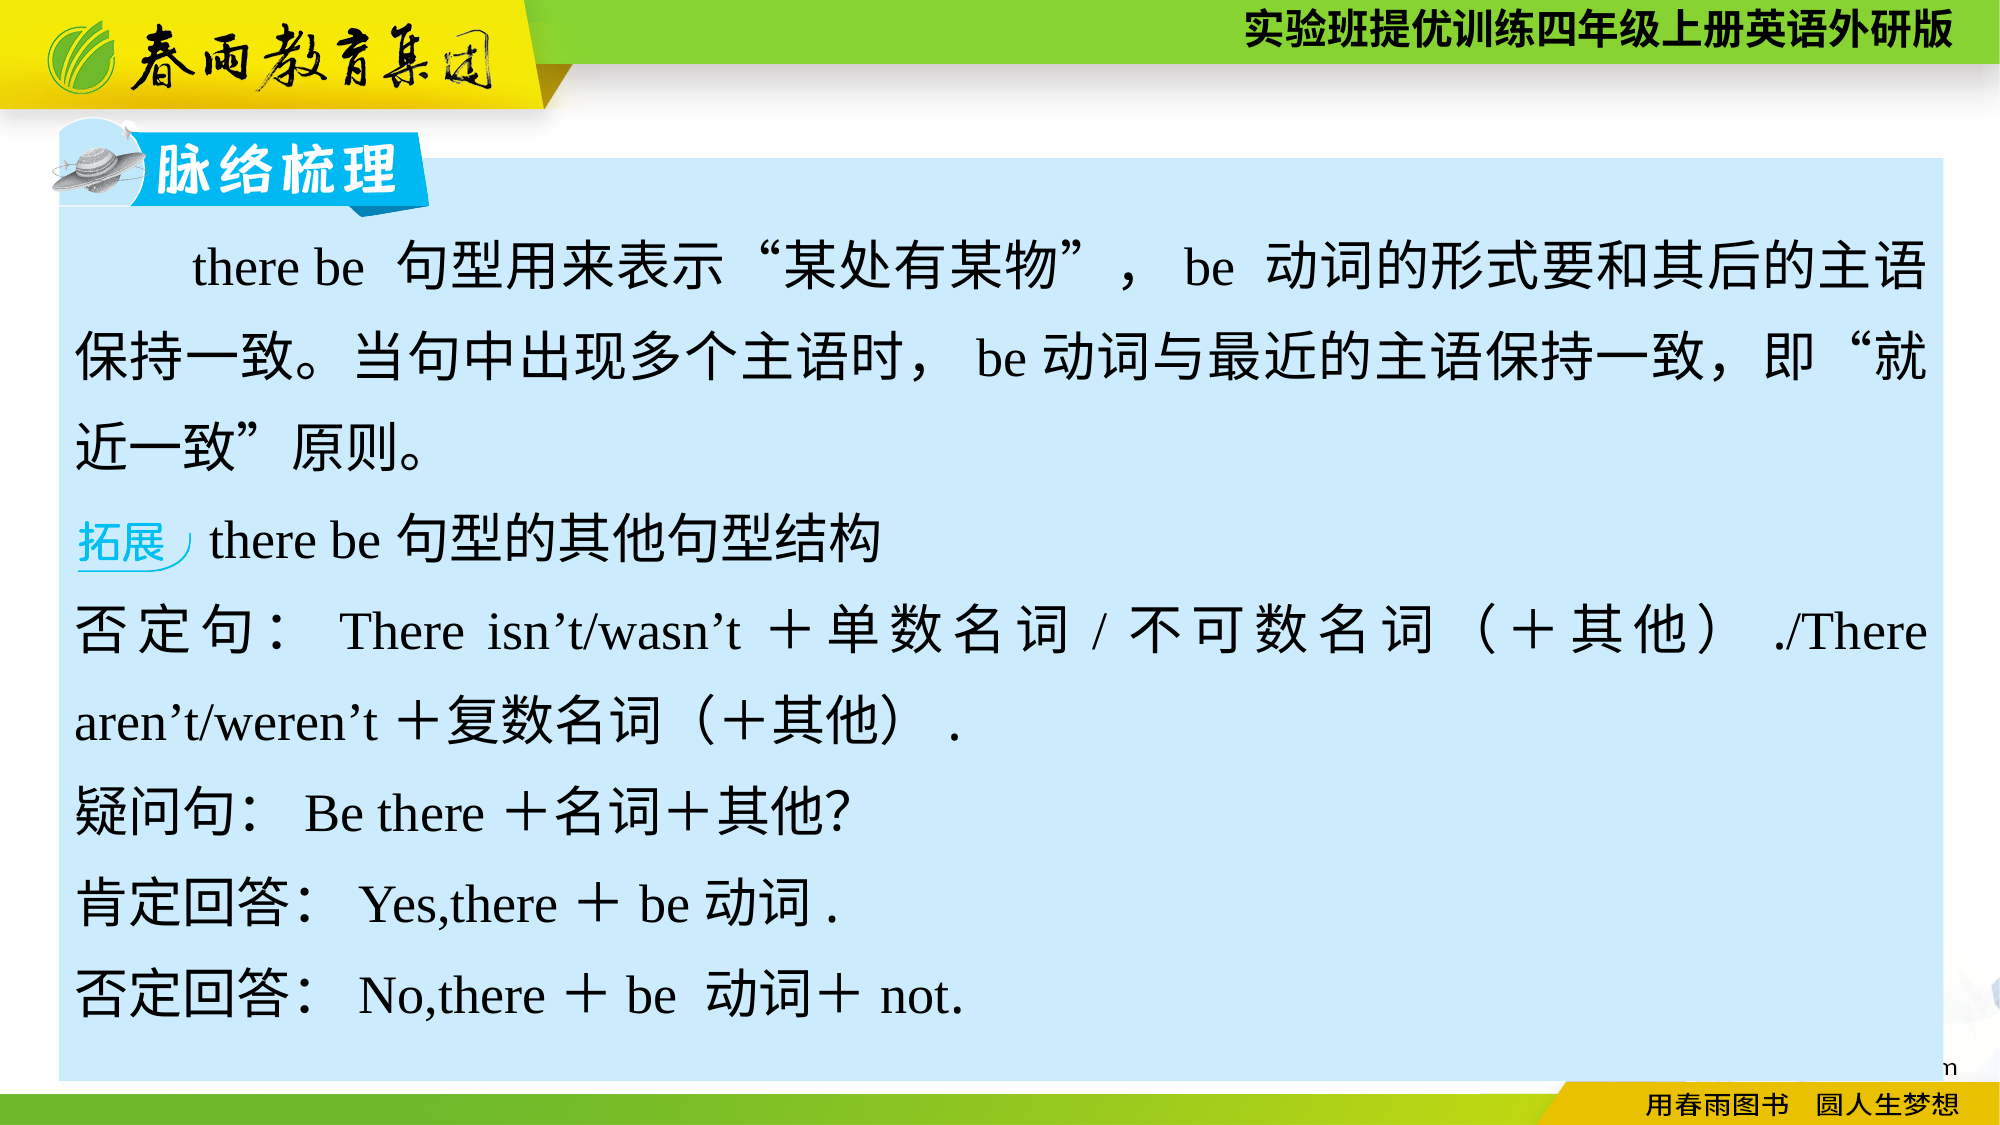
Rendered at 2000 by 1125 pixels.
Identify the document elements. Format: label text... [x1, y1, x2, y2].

picture [0, 0, 2000, 1125]
list there be 句型用来表示“某处有某物”，be 动词的形式要和其后的主语保持一致。当句中出现多个主语时，be动词与最近的主语保持一致，即“就近一致”原则。 there be句型的其他句型结构 否定句：There isn’t/wasn’t＋单数名词/不可数名词（＋其他）./There aren’t/weren’t＋复数名词（＋其他）. 疑问句：Be there＋名词＋其他？ 肯定回答：Yes,there＋be动词. 否定回答：No,there＋be 动词＋not. [59, 158, 1944, 1082]
